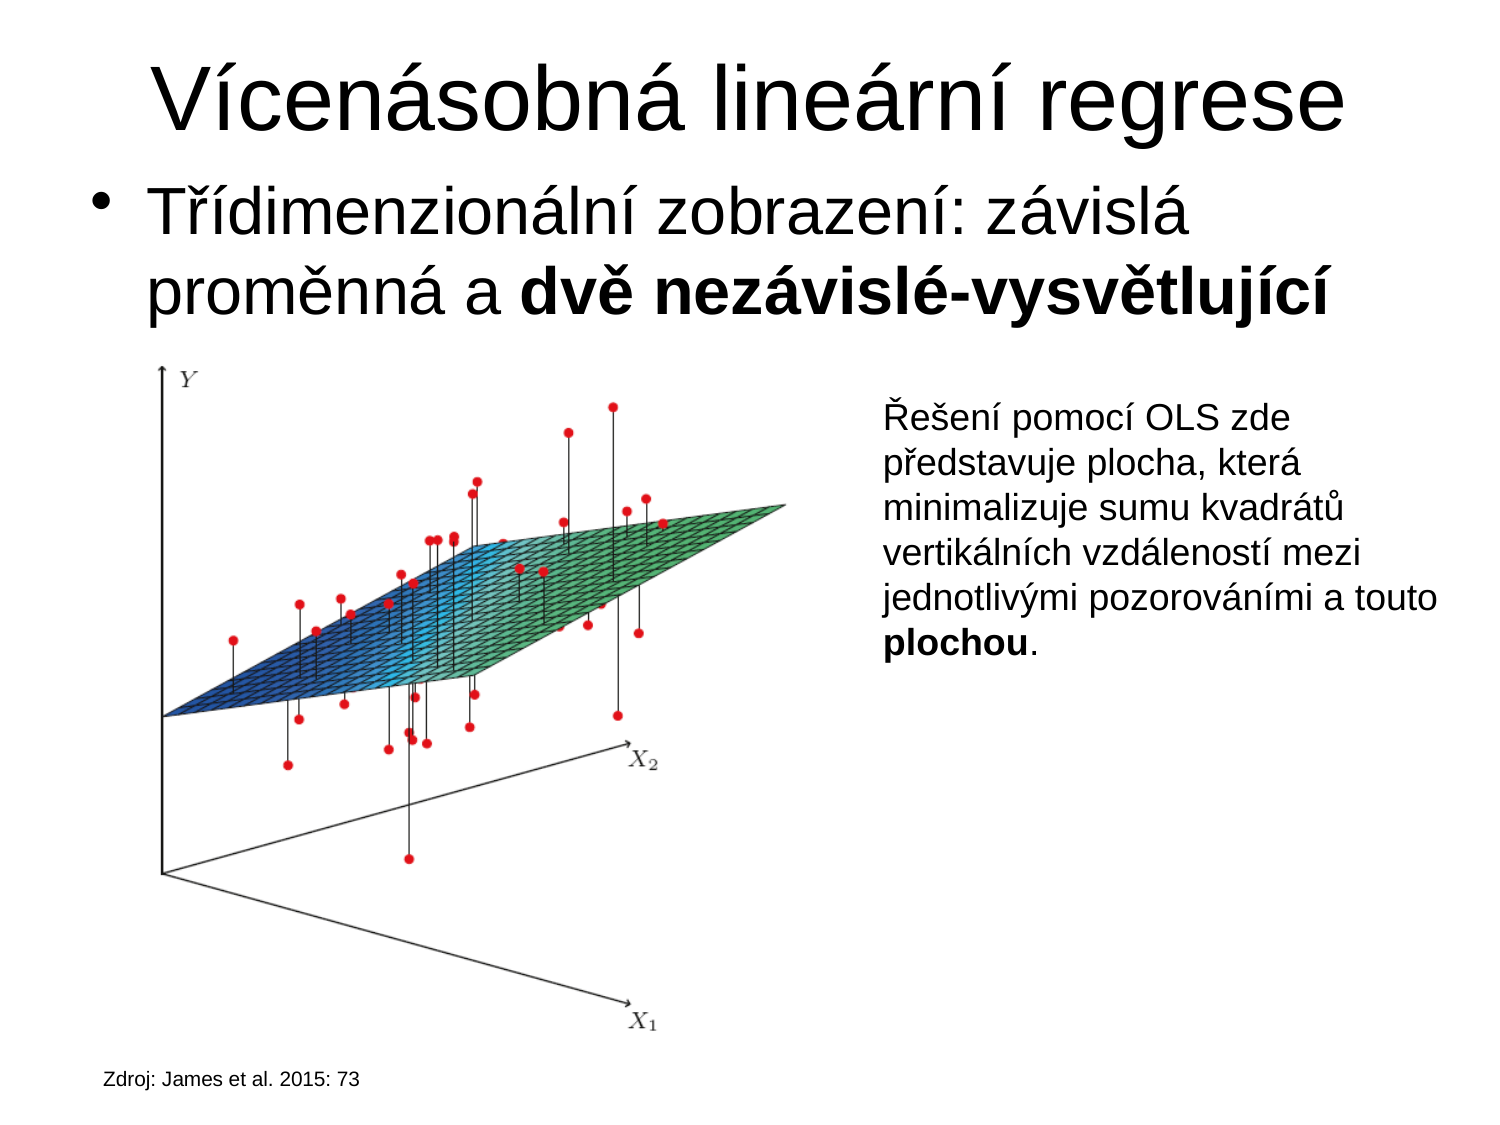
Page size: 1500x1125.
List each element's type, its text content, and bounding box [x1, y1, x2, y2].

title Vícenásobná lineární regrese [75, 0, 1425, 160]
list Třídimenzionální zobrazení: závislá proměnná a dvě nezávislé-vysvětlující [75, 160, 1425, 1005]
picture [135, 349, 800, 1036]
text_box Zdroj: James et al. 2015: 73 [88, 1058, 774, 1099]
text_box Řešení pomocí OLS zde představuje plocha, která minimalizuje sumu kvadrátů vertikálních vzdáleností mezi jednotlivými pozorováními a touto plochou. [868, 385, 1471, 729]
